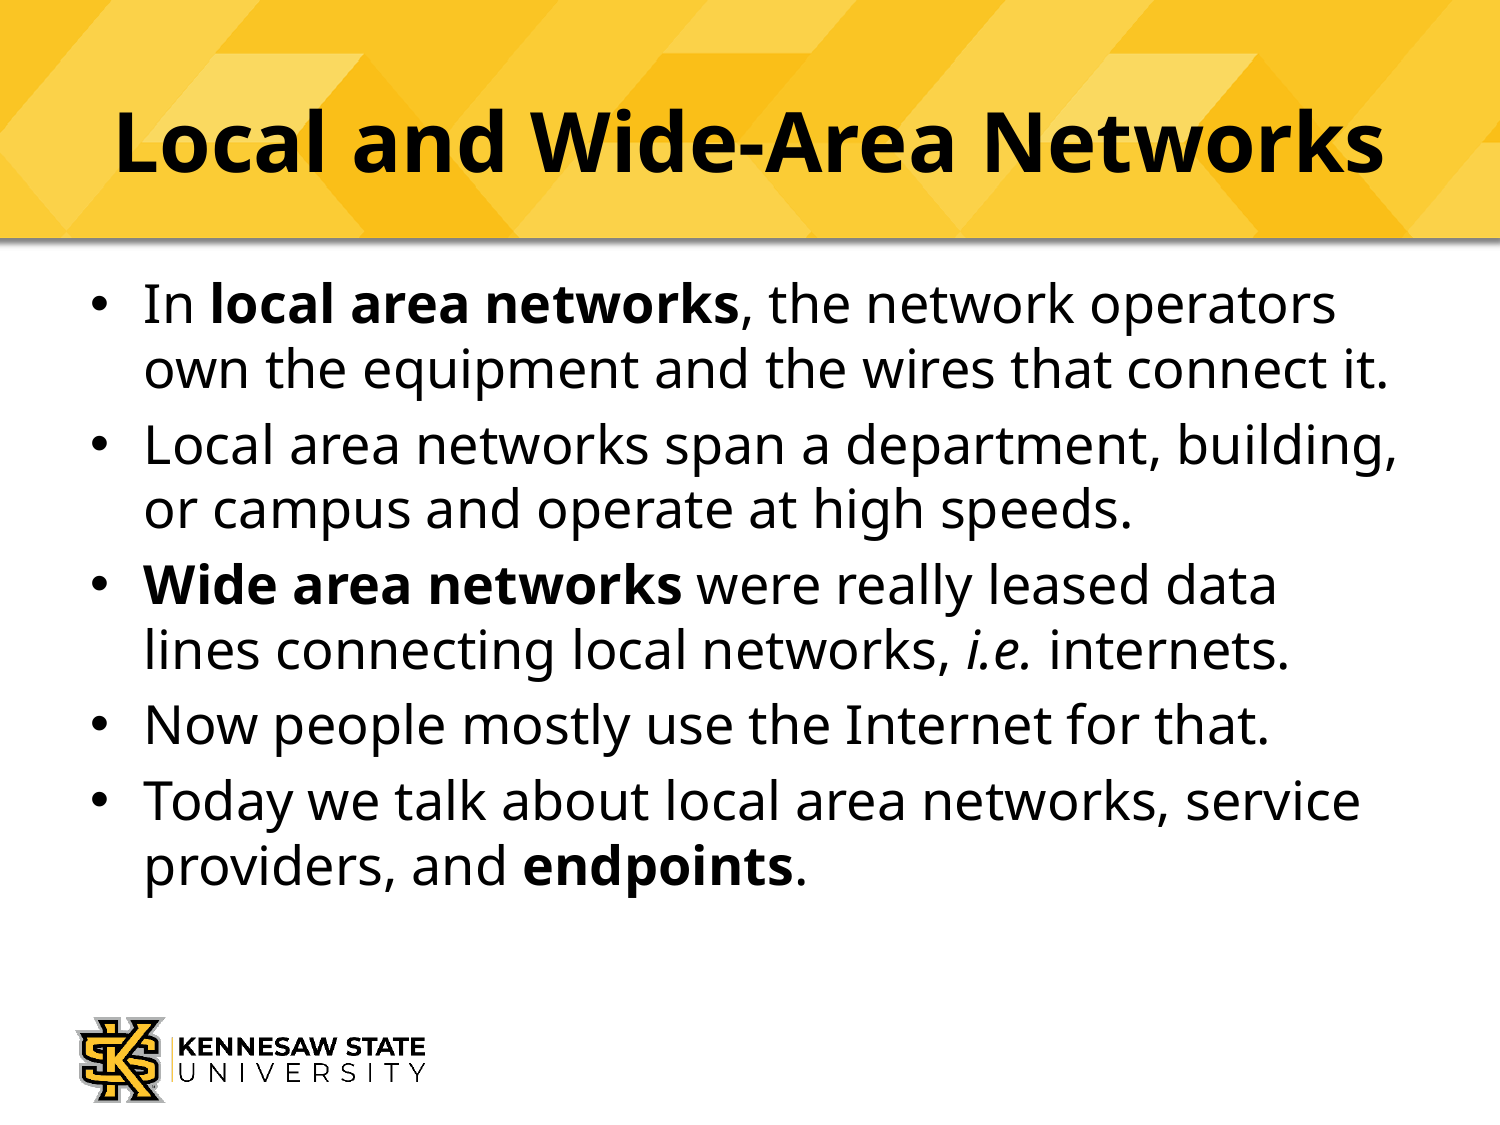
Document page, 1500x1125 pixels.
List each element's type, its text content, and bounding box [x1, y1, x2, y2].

picture [0, 0, 1500, 251]
title Local and Wide-Area Networks [75, 45, 1425, 233]
picture [75, 1017, 425, 1103]
list In local area networks, the network operators own the equipment and the wires that connect it. Local area networks span a department, building, or campus and operate at high speeds. Wide area networks were really leased data lines connecting local networks, i.e. internets. Now people mostly use the Internet for that. Today we talk about local area networks, service providers, and endpoints. [75, 262, 1425, 1005]
